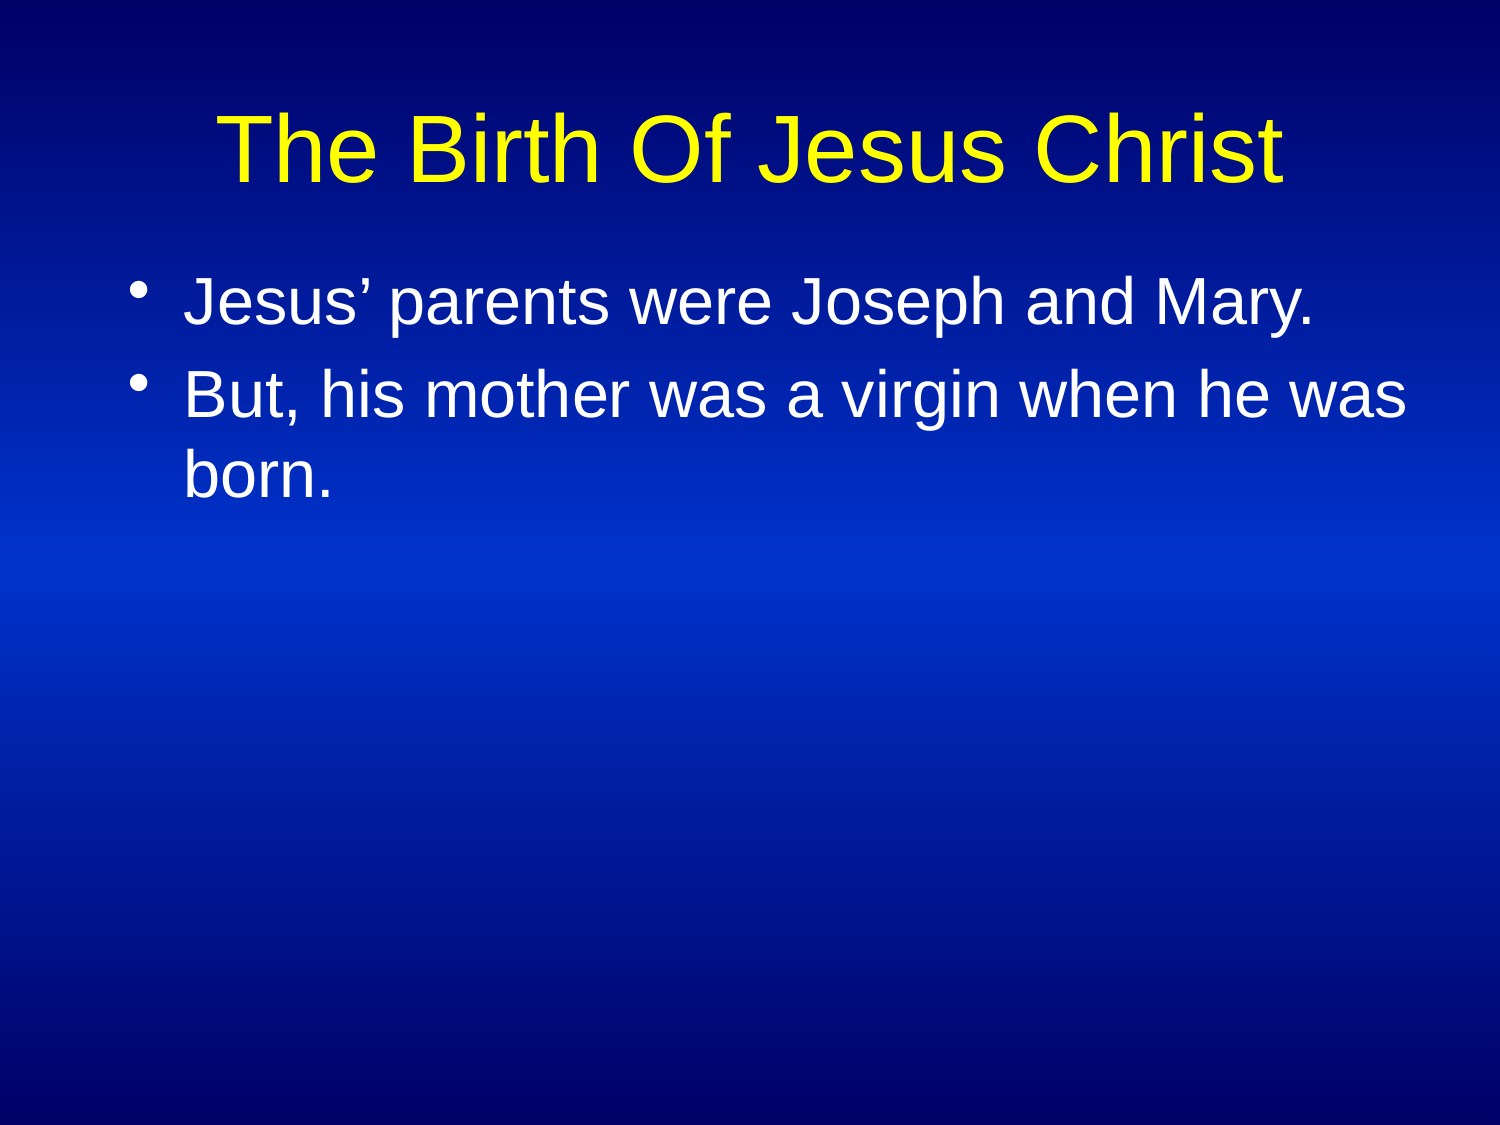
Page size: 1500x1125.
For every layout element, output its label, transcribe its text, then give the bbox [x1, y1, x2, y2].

title The Birth Of Jesus Christ [37, 50, 1463, 238]
list Jesus’ parents were Joseph and Mary. But, his mother was a virgin when he was born. [112, 249, 1438, 688]
